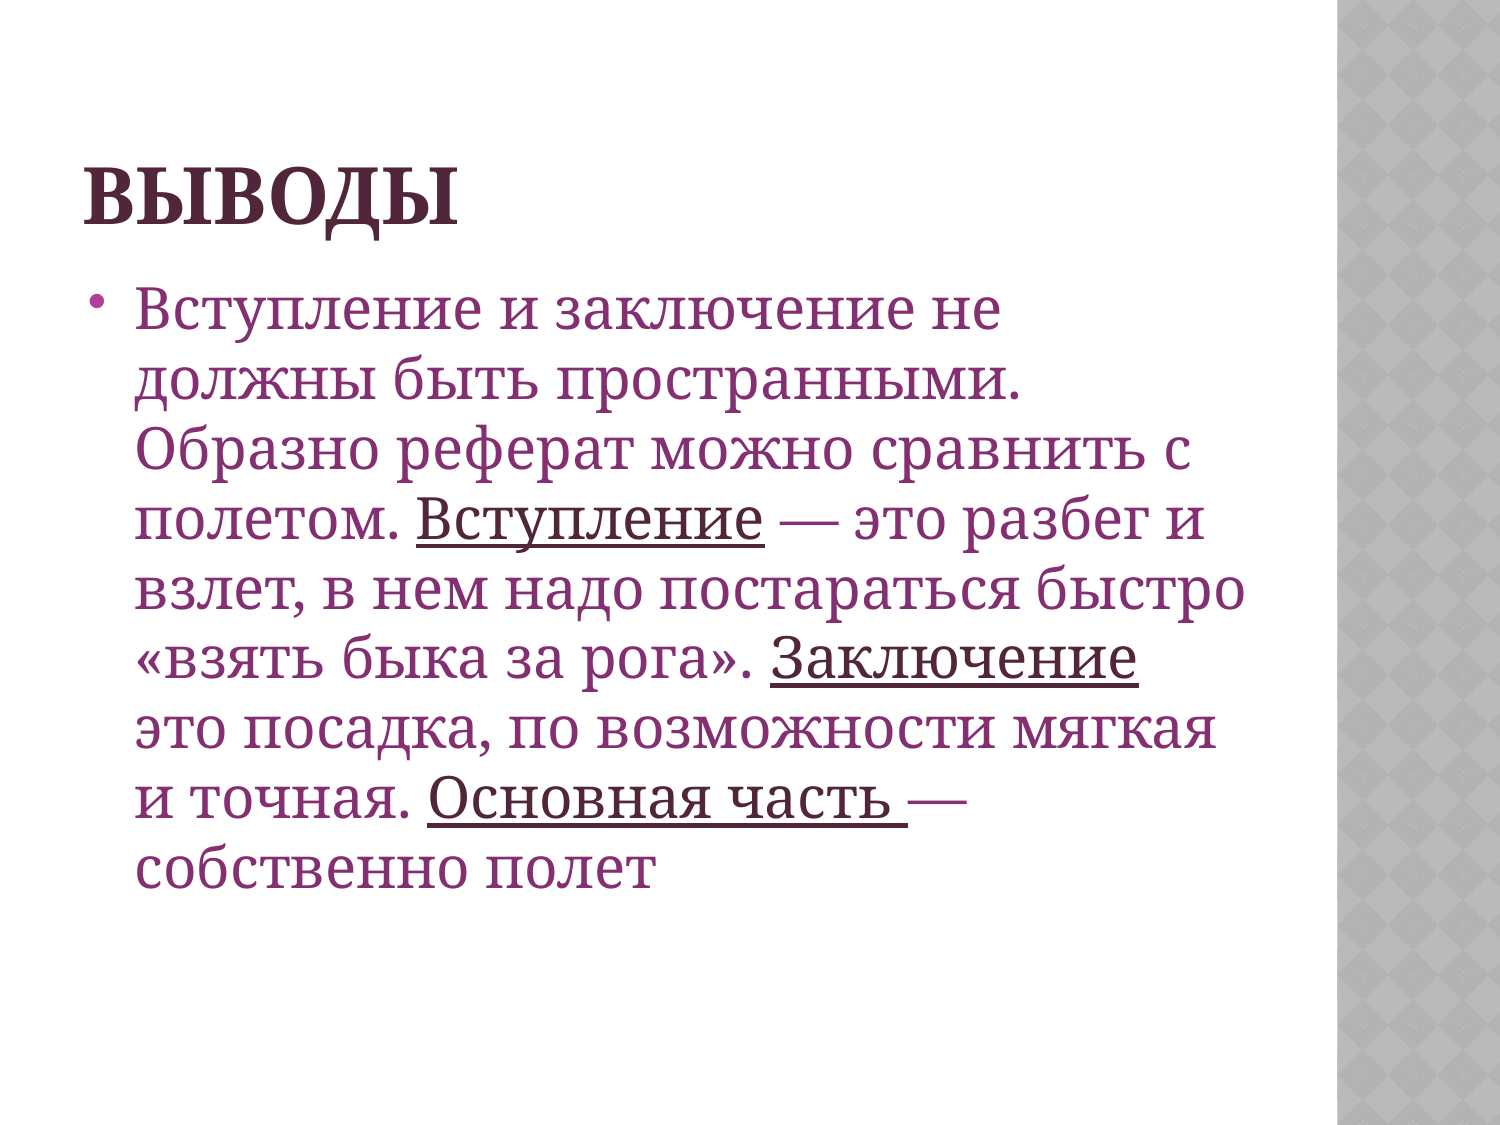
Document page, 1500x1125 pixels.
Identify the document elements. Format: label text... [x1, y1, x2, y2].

title выводы [75, 52, 1263, 240]
list Вступление и заключение не должны быть пространными. Образно реферат можно сравнить с полетом. Вступление — это разбег и взлет, в нем надо постараться быстро «взять быка за рога». Заключение это посадка, по возможности мягкая и точная. Основная часть — собственно полет [75, 264, 1263, 1059]
